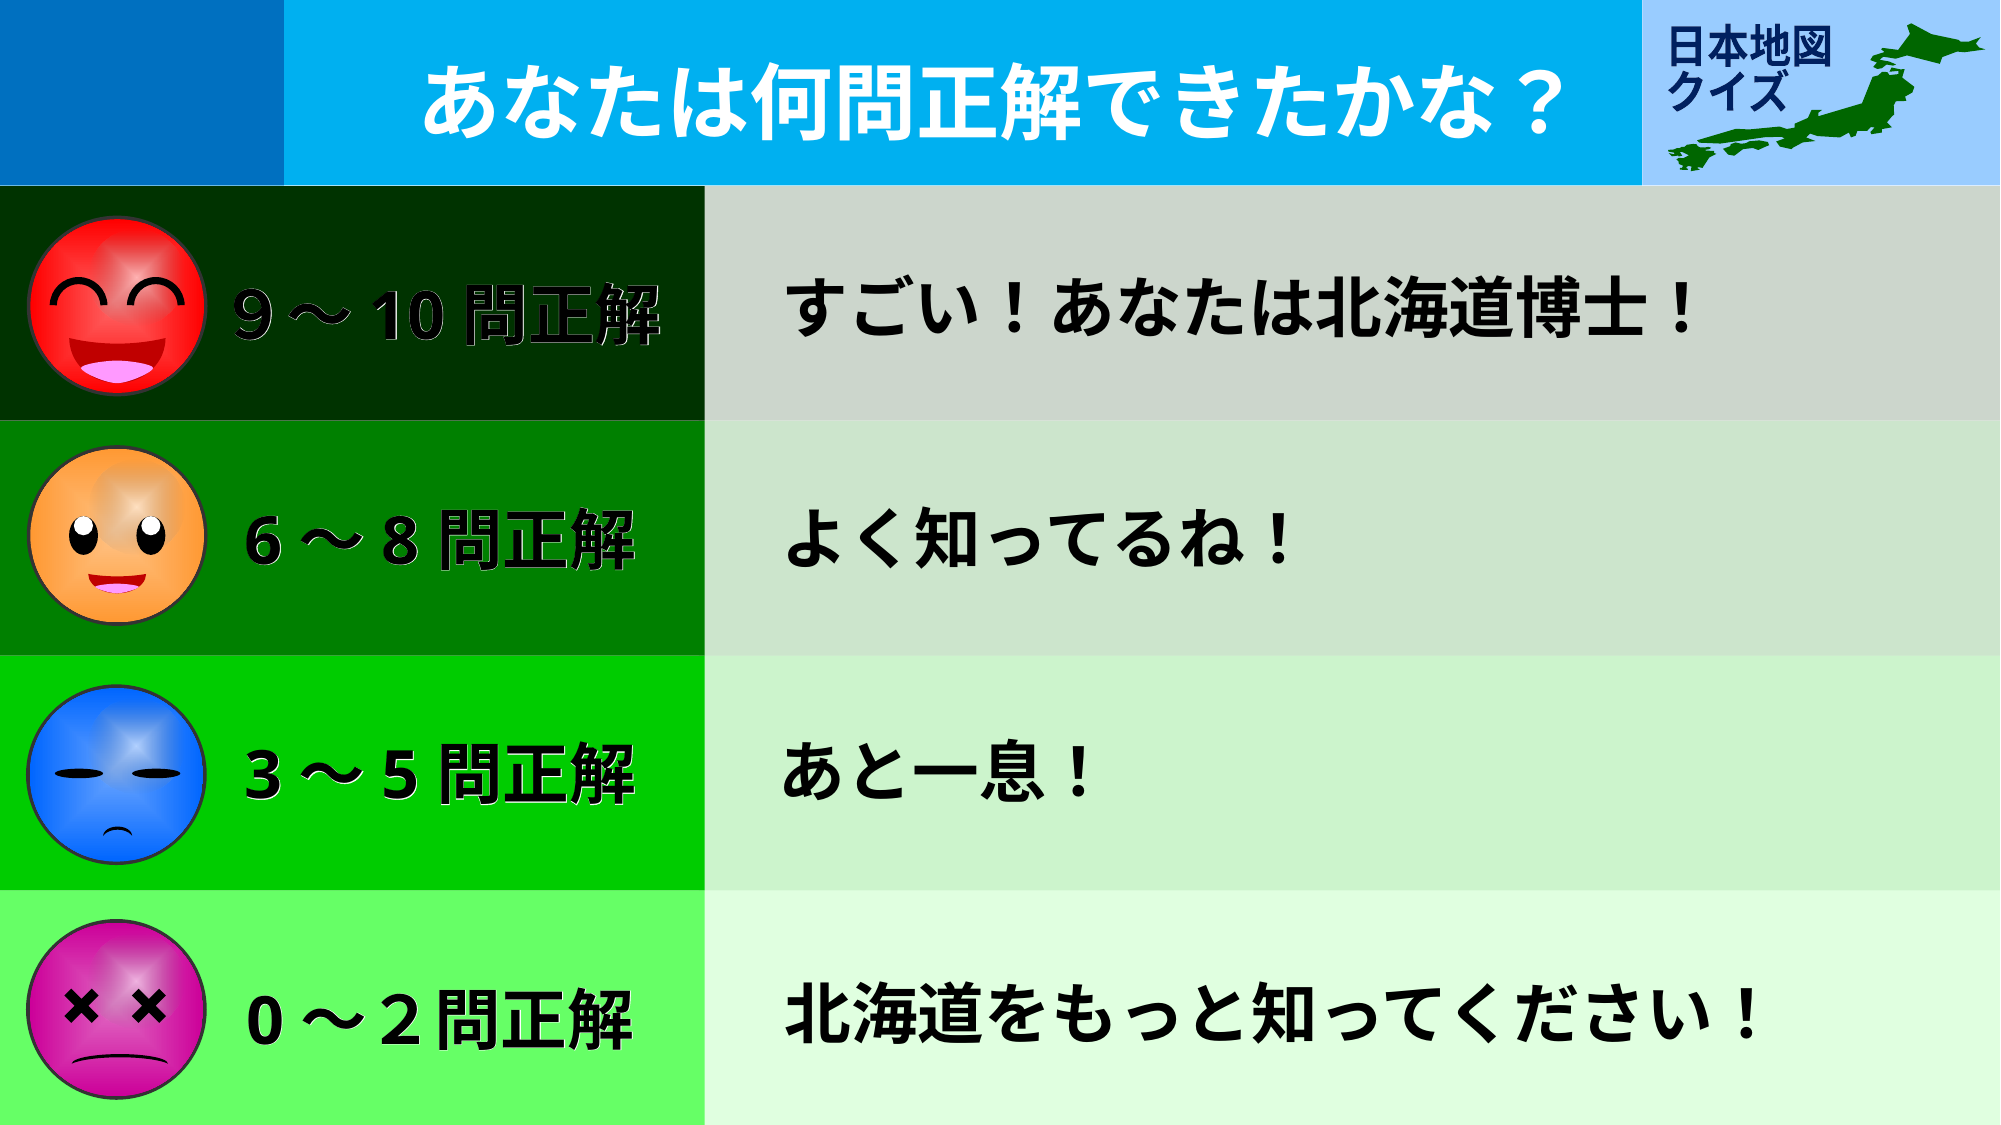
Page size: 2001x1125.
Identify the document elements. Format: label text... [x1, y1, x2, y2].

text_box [26, 215, 208, 397]
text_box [25, 684, 207, 866]
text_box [26, 444, 208, 627]
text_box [698, 185, 2000, 1125]
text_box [0, 185, 697, 1125]
text_box あなたは何問正解できたかな？ [402, 43, 1598, 158]
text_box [25, 918, 207, 1101]
